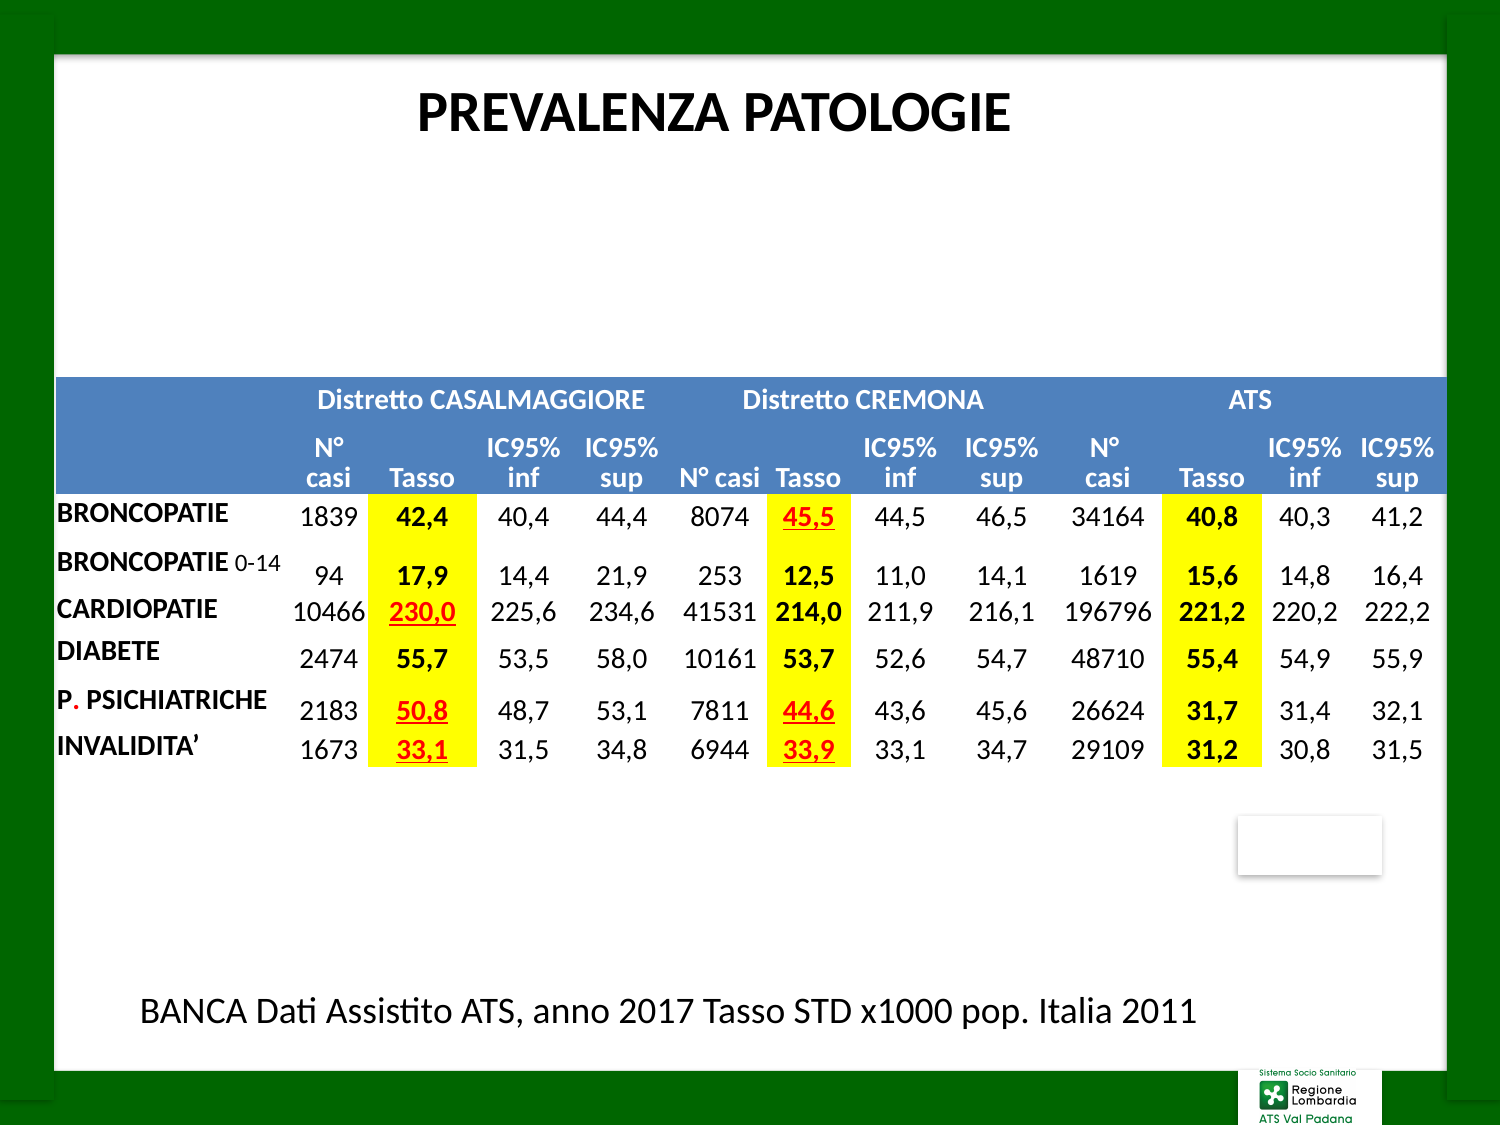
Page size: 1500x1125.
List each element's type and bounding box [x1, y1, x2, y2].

text_box [0, 0, 1500, 1125]
